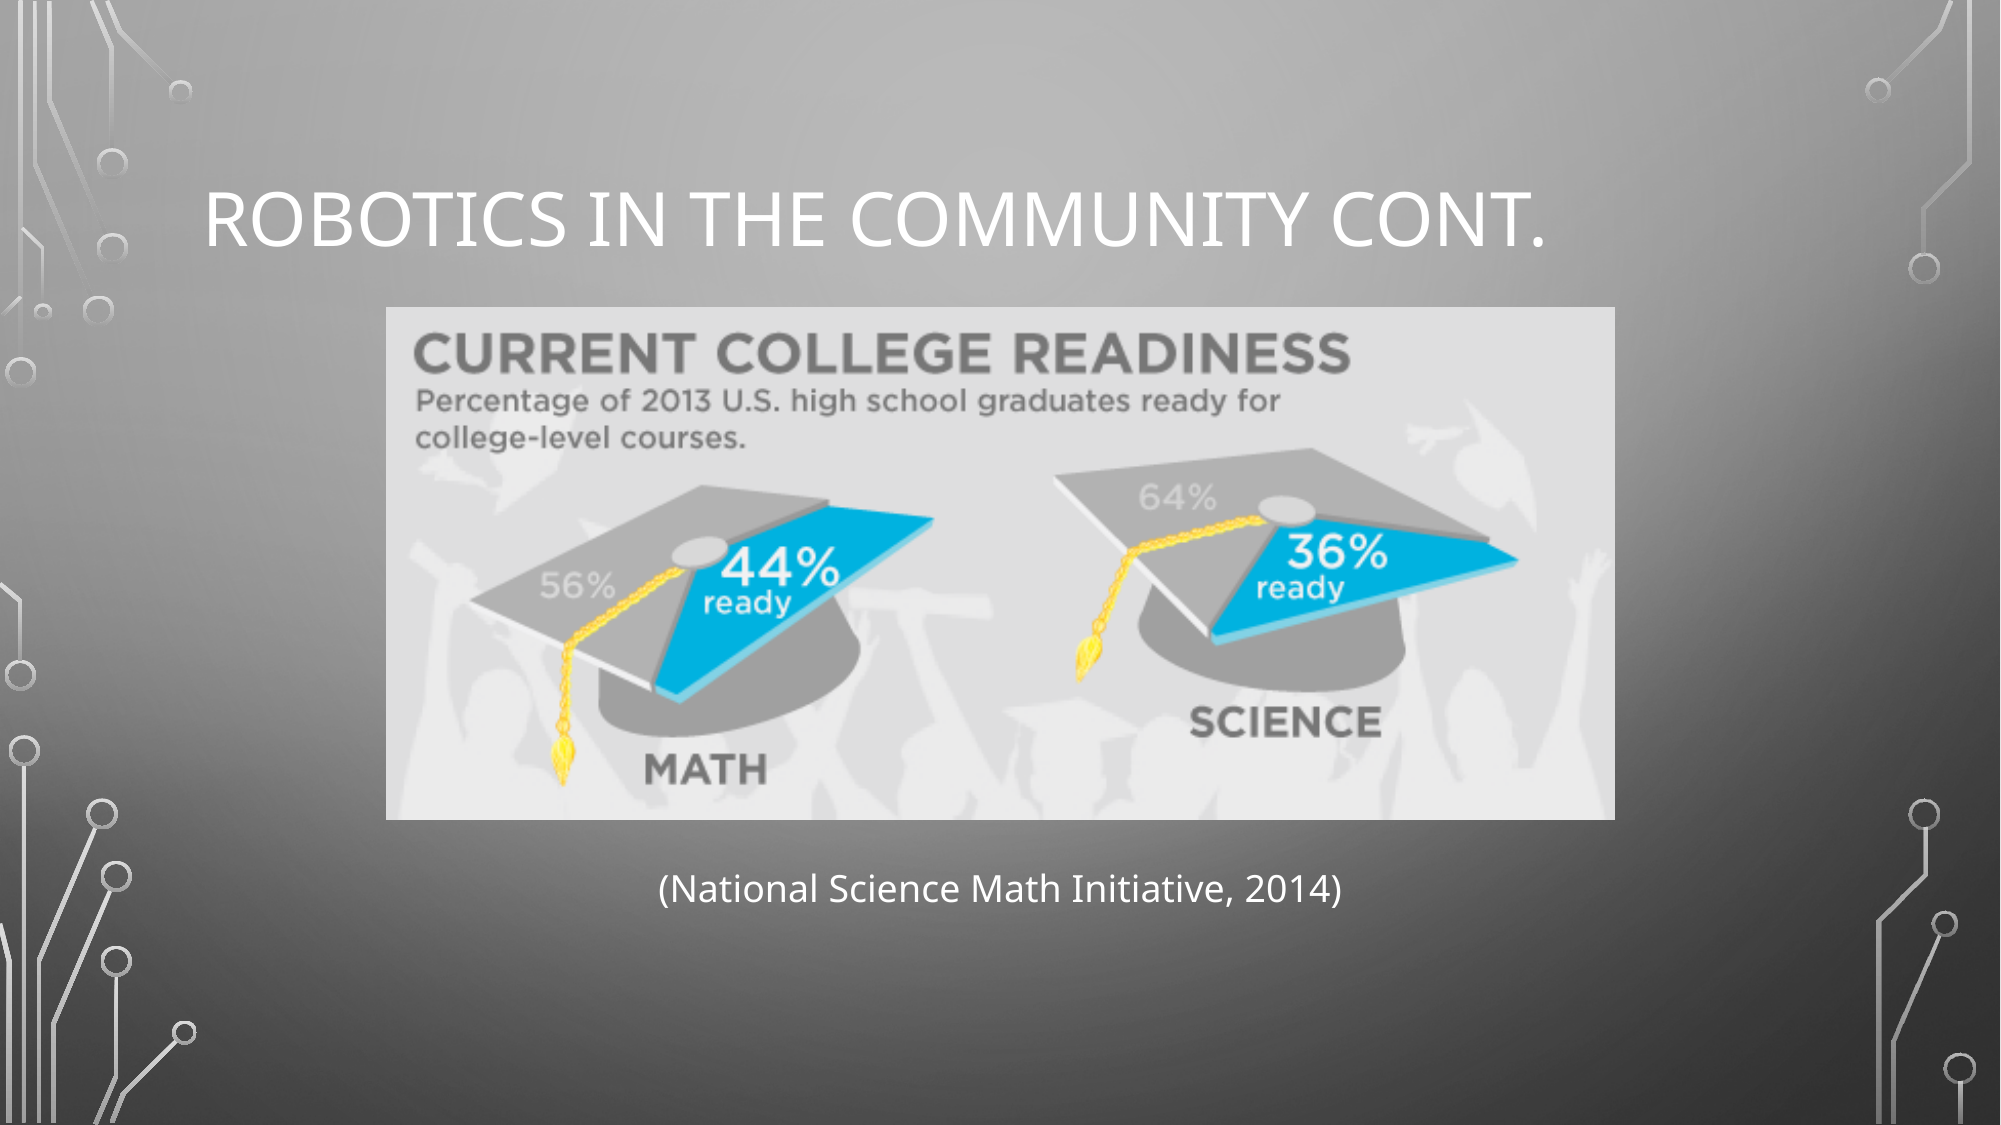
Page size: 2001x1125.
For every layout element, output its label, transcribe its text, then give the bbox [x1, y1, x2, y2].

text_box (National Science Math Initiative, 2014) [386, 857, 1615, 918]
title Robotics in The Community Cont. [187, 101, 1813, 344]
picture [386, 307, 1615, 820]
list [187, 369, 1813, 950]
